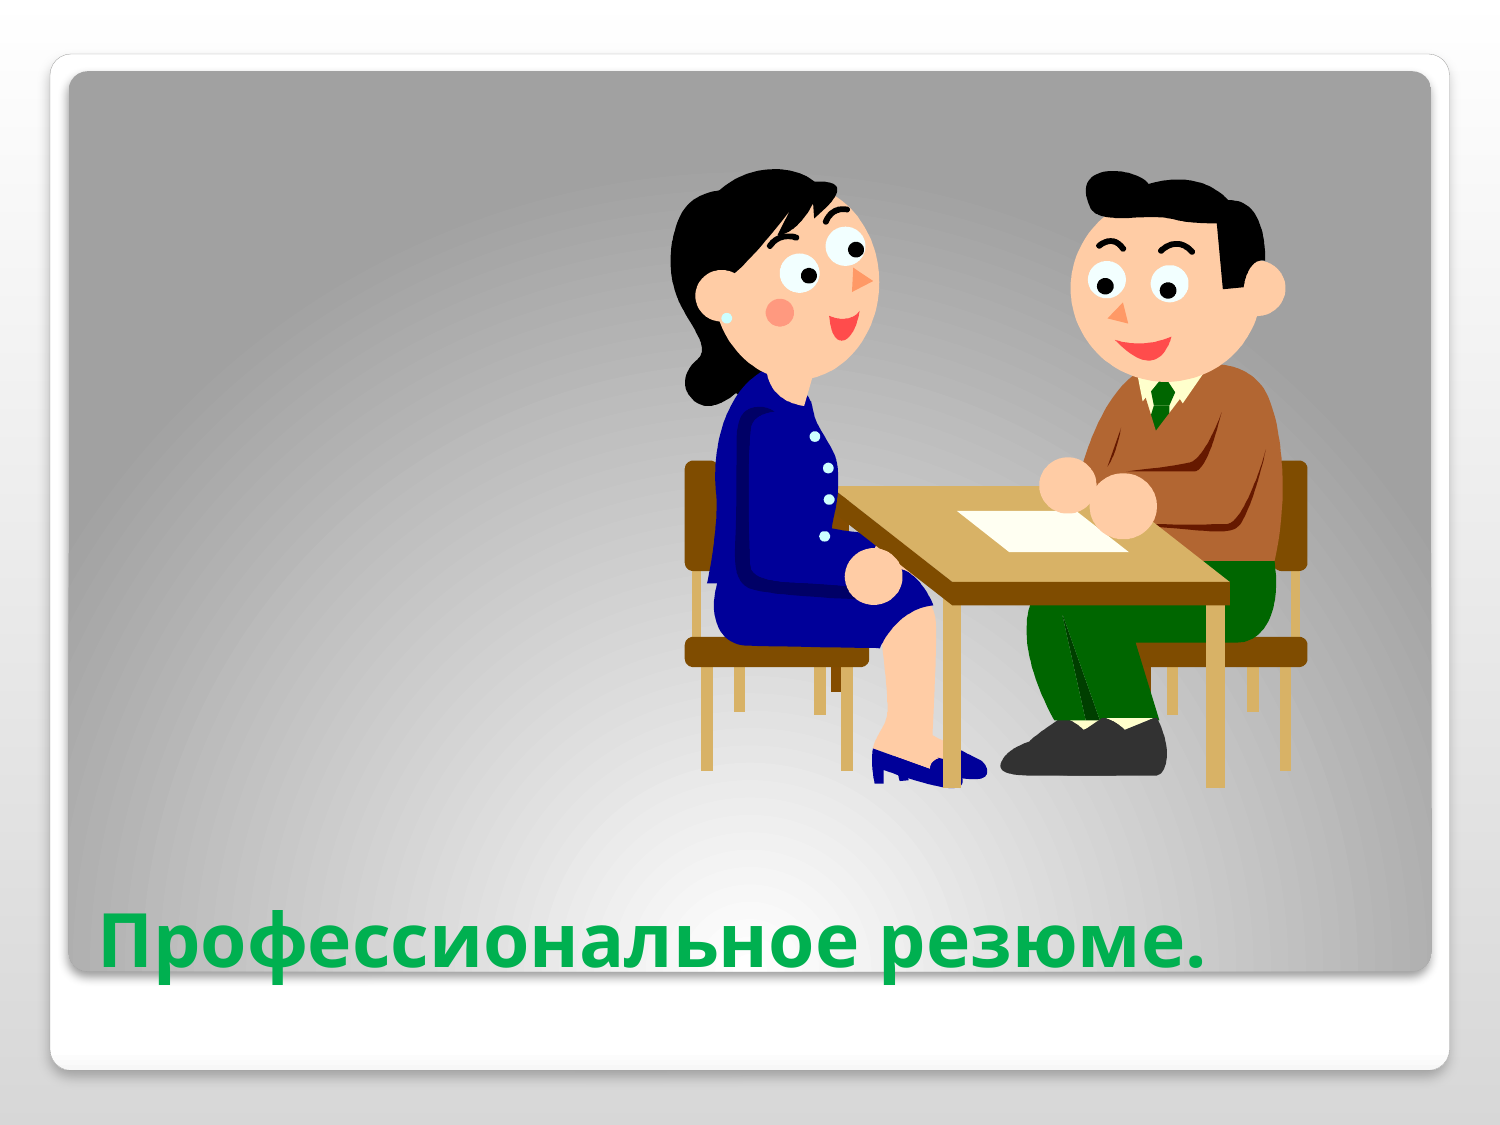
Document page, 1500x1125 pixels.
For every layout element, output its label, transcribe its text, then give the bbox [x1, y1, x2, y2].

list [658, 152, 1313, 798]
title Профессиональное резюме. [82, 817, 1425, 990]
